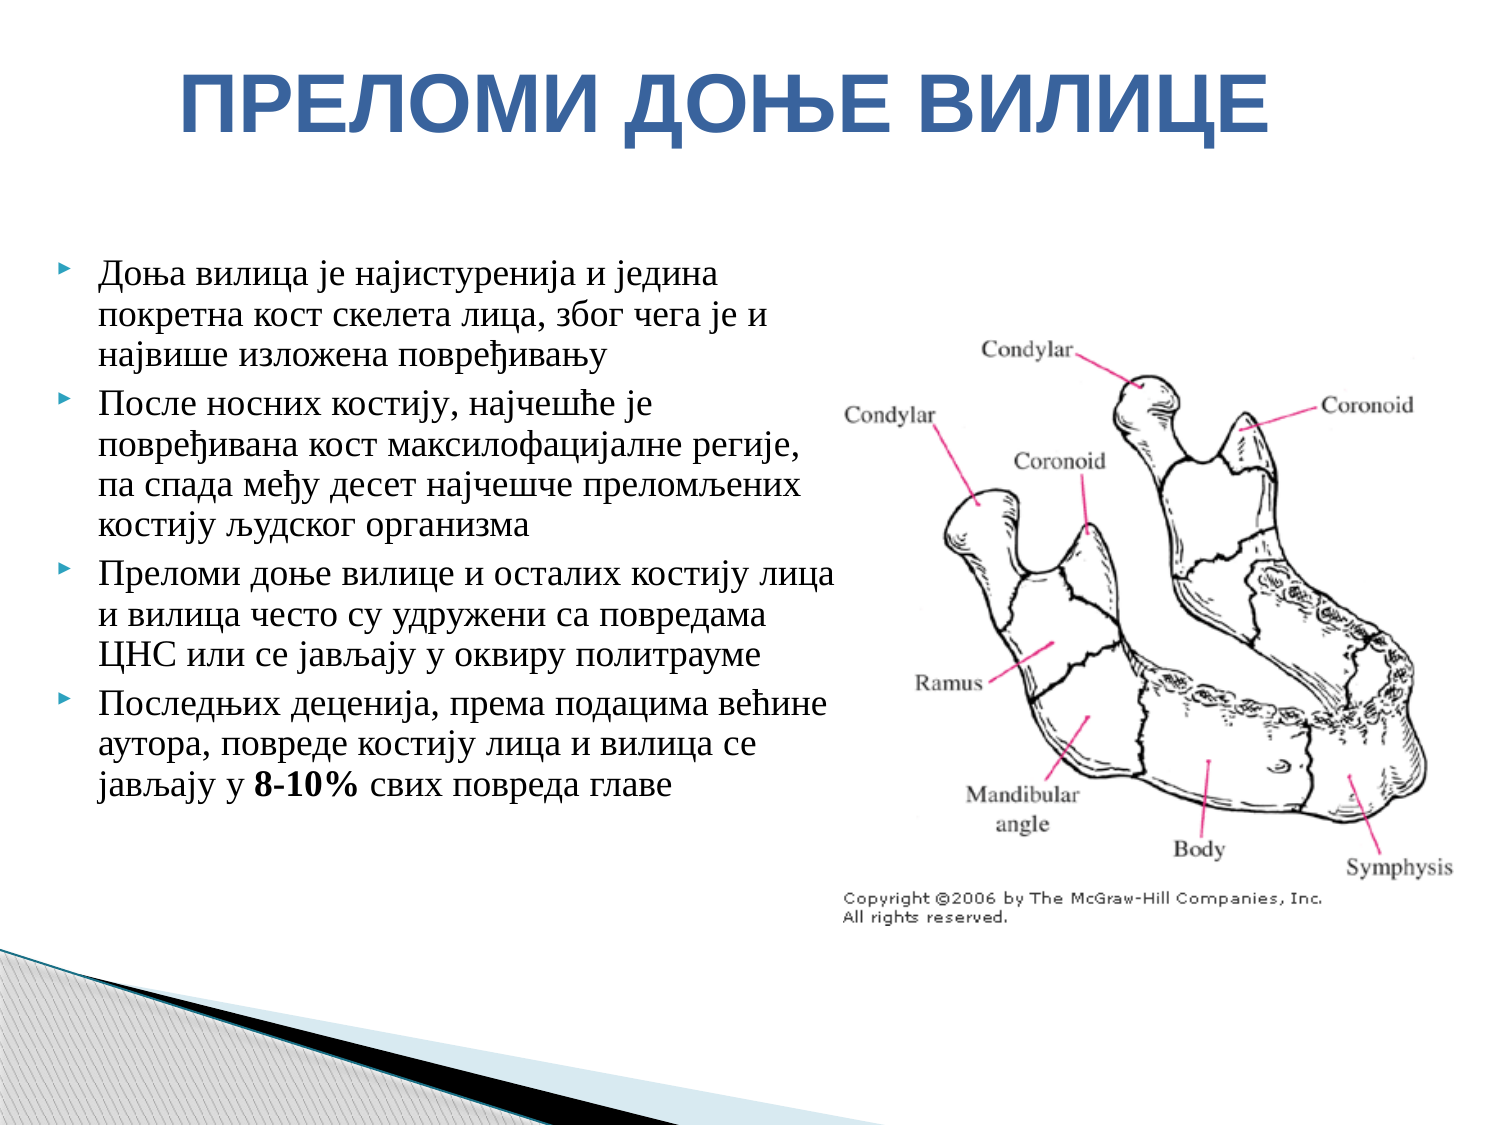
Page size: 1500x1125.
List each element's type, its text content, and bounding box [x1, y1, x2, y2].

picture [843, 339, 1454, 927]
title ПРЕЛОМИ ДОЊЕ ВИЛИЦЕ [21, 5, 1429, 193]
list Доња вилица је најистуренија и једина покретна кост скелета лица, због чега је и највише изложена повређивању После носних костију, најчешће је повређивана кост максилофацијалне регије, па спада међу десет најчешче преломљених костију људског организма Преломи доње вилице и осталих костију лица и вилица често су удружени са повредама ЦНС или се јављају у оквиру политрауме Последњих деценија, према подацима већине аутора, повреде костију лица и вилица се јављају у 8-10% свих повреда главе [23, 246, 856, 989]
